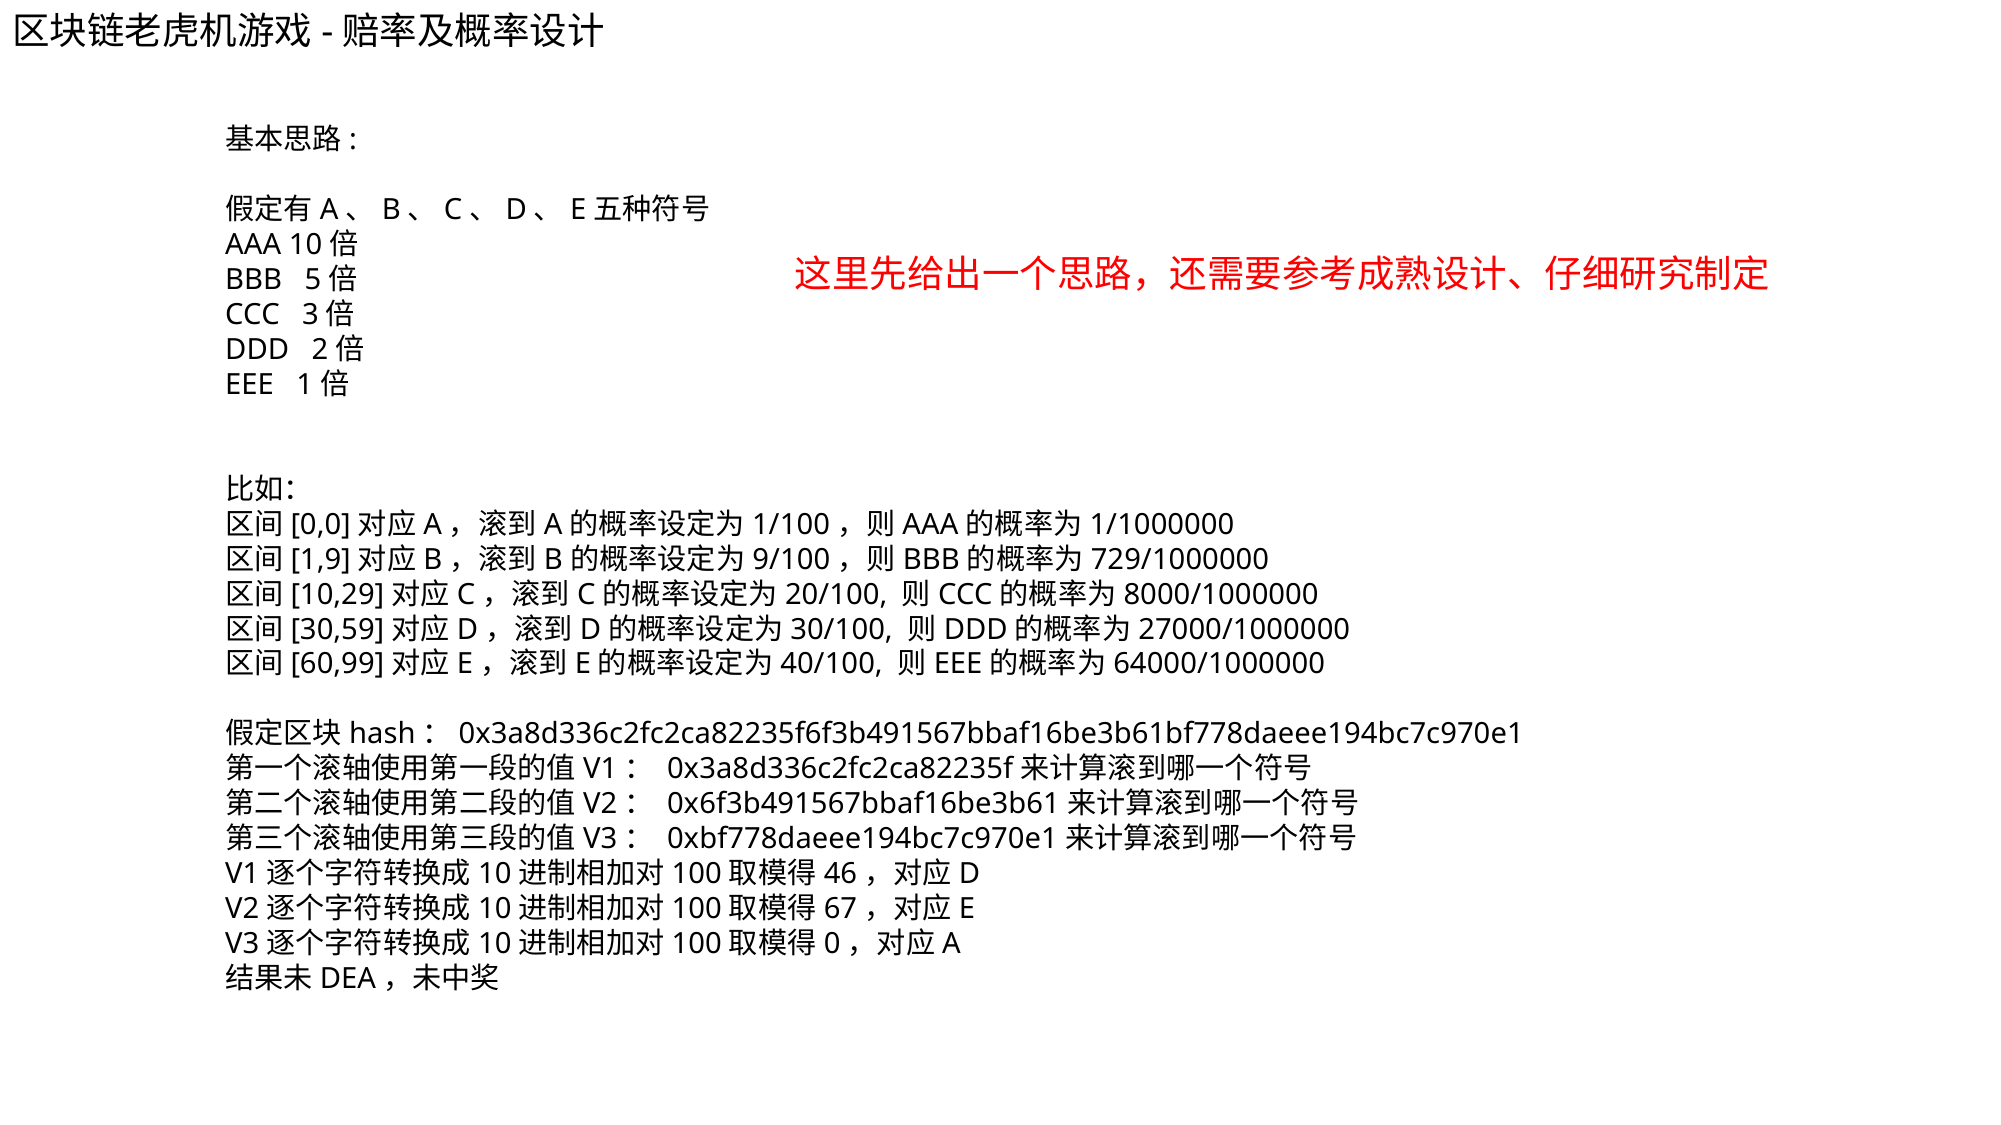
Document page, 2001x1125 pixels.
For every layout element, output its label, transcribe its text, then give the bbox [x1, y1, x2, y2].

text_box 区块链老虎机游戏-赔率及概率设计 [0, 0, 620, 60]
text_box 这里先给出一个思路，还需要参考成熟设计、仔细研究制定 [779, 243, 1785, 303]
text_box 基本思路: 假定有A、B、C、D、E五种符号 AAA 10倍 BBB 5倍 CCC 3倍 DDD 2倍 EEE 1倍 比如： 区间[0,0]对应A，滚到A的概率设定为1/100，则AAA的概率为1/1000000 区间[1,9]对应B，滚到B的概率设定为9/100，则BBB的概率为729/1000000 区间[10,29]对应C，滚到C的概率设定为20/100, 则CCC的概率为8000/1000000 区间[30,59]对应D，滚到D的概率设定为30/100, 则DDD的概率为27000/1000000 区间[60,99]对应E，滚到E的概率设定为40/100, 则EEE的概率为64000/1000000 假定区块hash：0x3a8d336c2fc2ca82235f6f3b491567bbaf16be3b61bf778daeee194bc7c970e1 第一个滚轴使用第一段的值V1： 0x3a8d336c2fc2ca82235f来计算滚到哪一个符号 第二个滚轴使用第二段的值V2： 0x6f3b491567bbaf16be3b61来计算滚到哪一个符号 第三个滚轴使用第三段的值V3： 0xbf778daeee194bc7c970e1来计算滚到哪一个符号 V1逐个字符转换成10进制相加对100取模得46，对应D V2逐个字符转换成10进制相加对100取模得67，对应E V3逐个字符转换成10进制相加对100取模得0，对应A 结果未DEA，未中奖 [210, 113, 1738, 1002]
